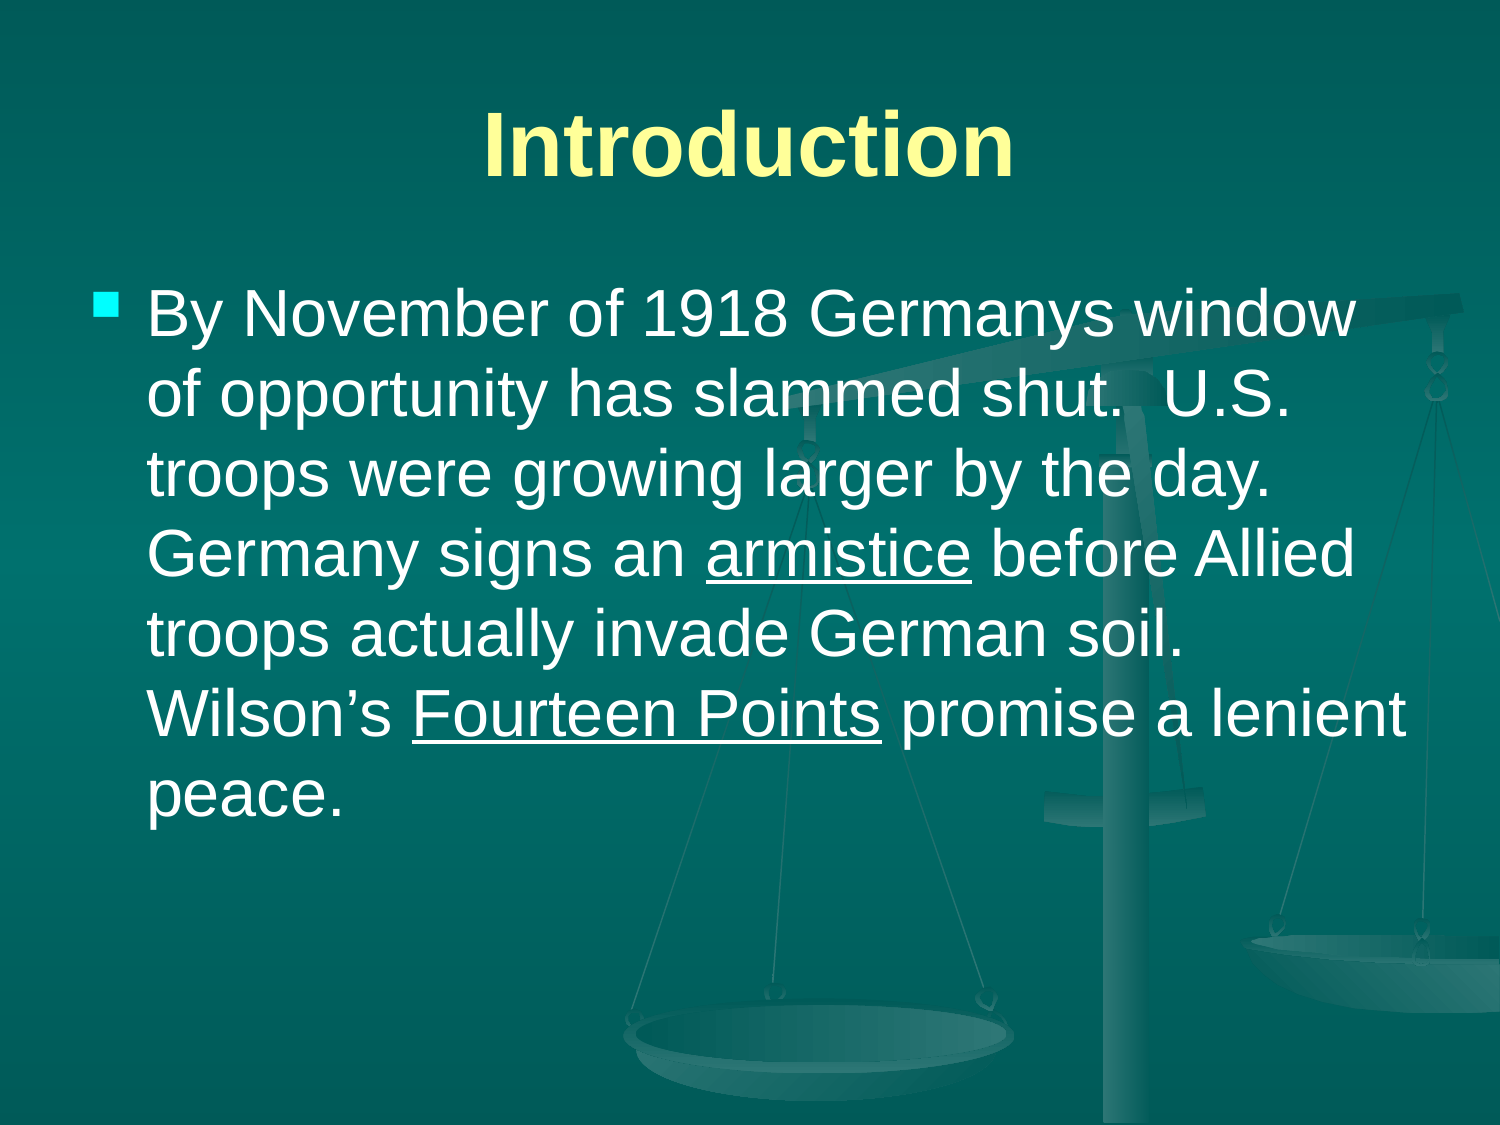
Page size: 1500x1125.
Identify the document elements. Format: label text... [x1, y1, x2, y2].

list By November of 1918 Germanys window of opportunity has slammed shut. U.S. troops were growing larger by the day. Germany signs an armistice before Allied troops actually invade German soil. Wilson’s Fourteen Points promise a lenient peace. [74, 262, 1426, 1006]
title Introduction [74, 45, 1426, 234]
